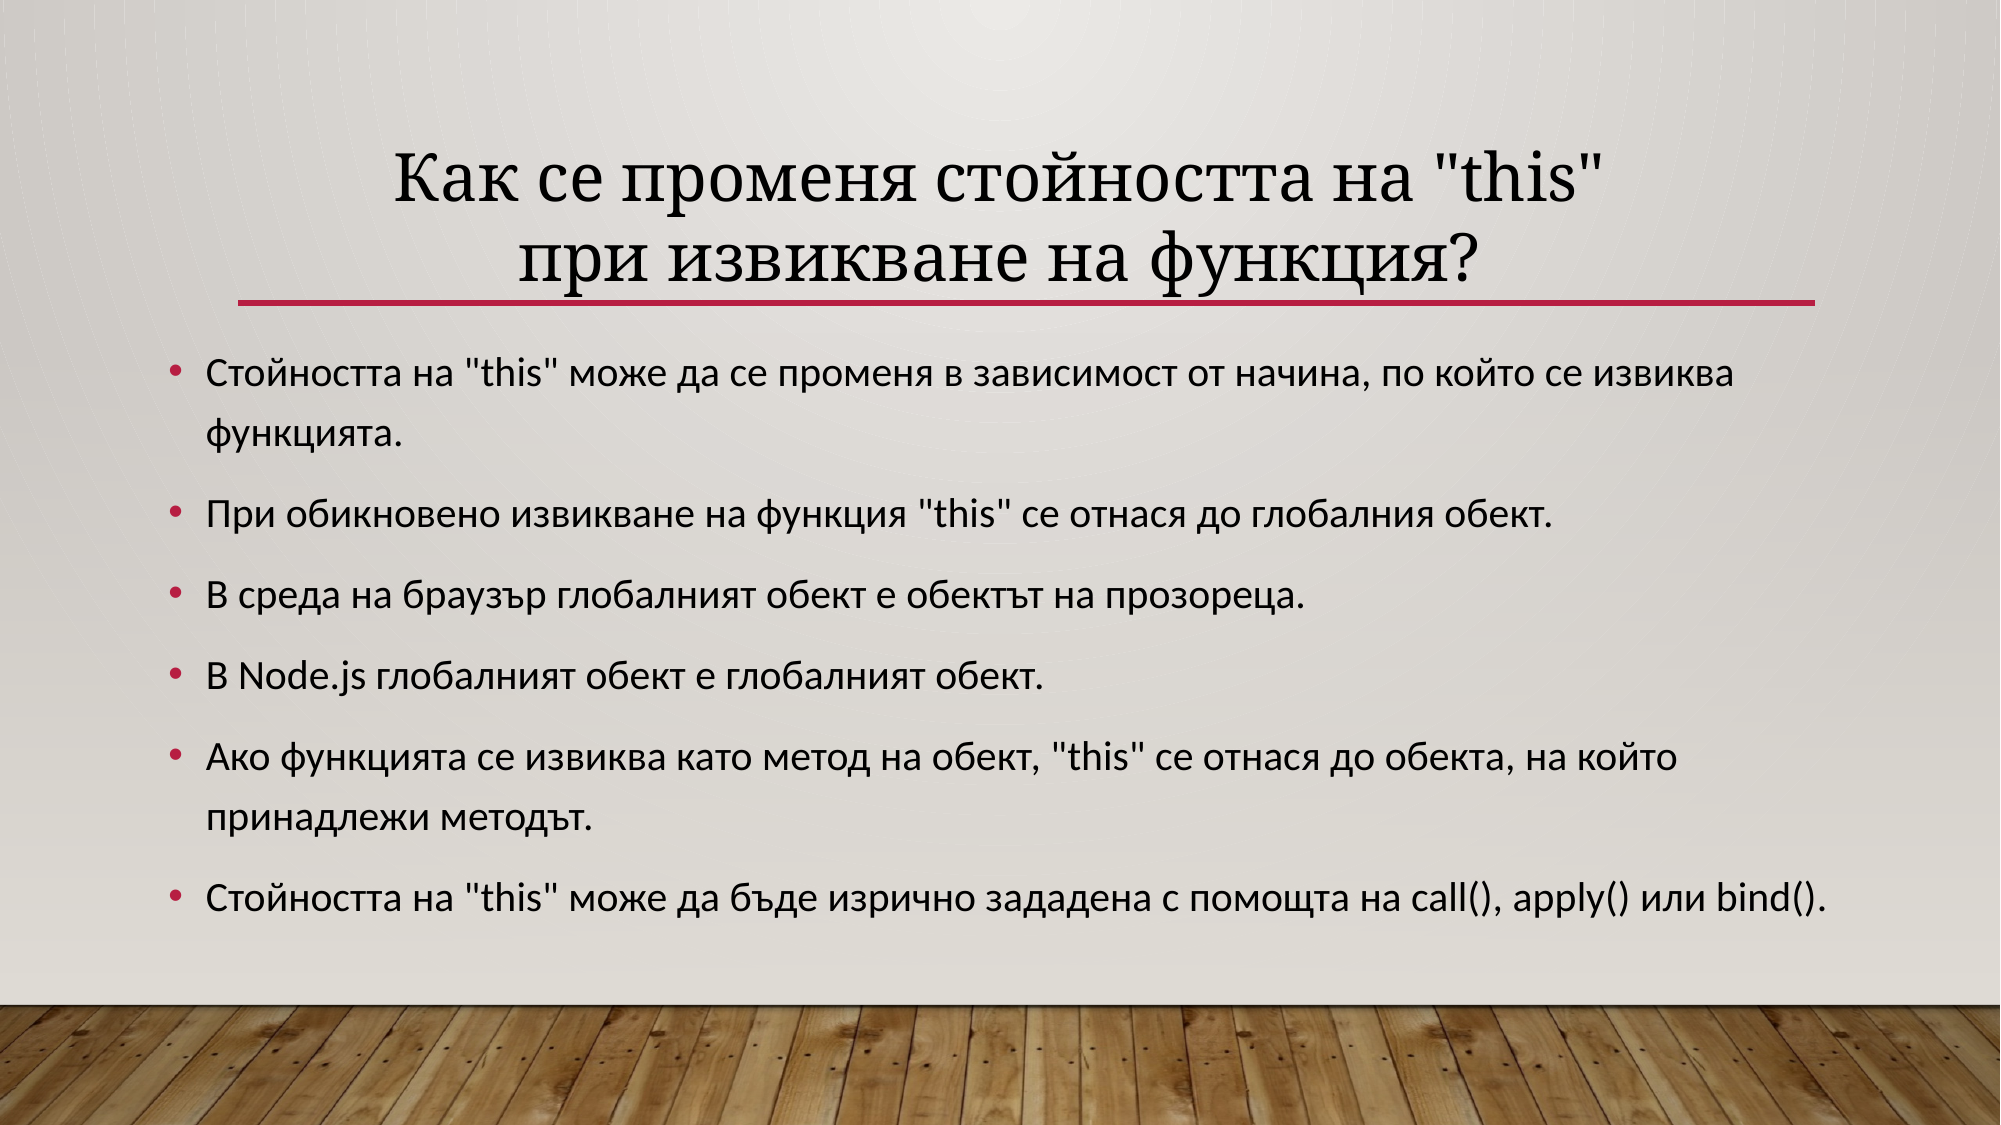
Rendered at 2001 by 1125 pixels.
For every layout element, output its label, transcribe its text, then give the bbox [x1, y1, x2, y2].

picture [0, 1005, 2000, 1125]
text_box Как се променя стойността на "this" при извикване на функция? [361, 127, 1639, 303]
list Стойността на "this" може да се променя в зависимост от начина, по който се извиква функцията. При обикновено извикване на функция "this" се отнася до глобалния обект. В среда на браузър глобалният обект е обектът на прозореца. В Node.js глобалният обект е глобалният обект. Ако функцията се извиква като метод на обект, "this" се отнася до обекта, на който принадлежи методът. Стойността на "this" може да бъде изрично зададена с помощта на call(), apply() или bind(). [153, 327, 1849, 960]
